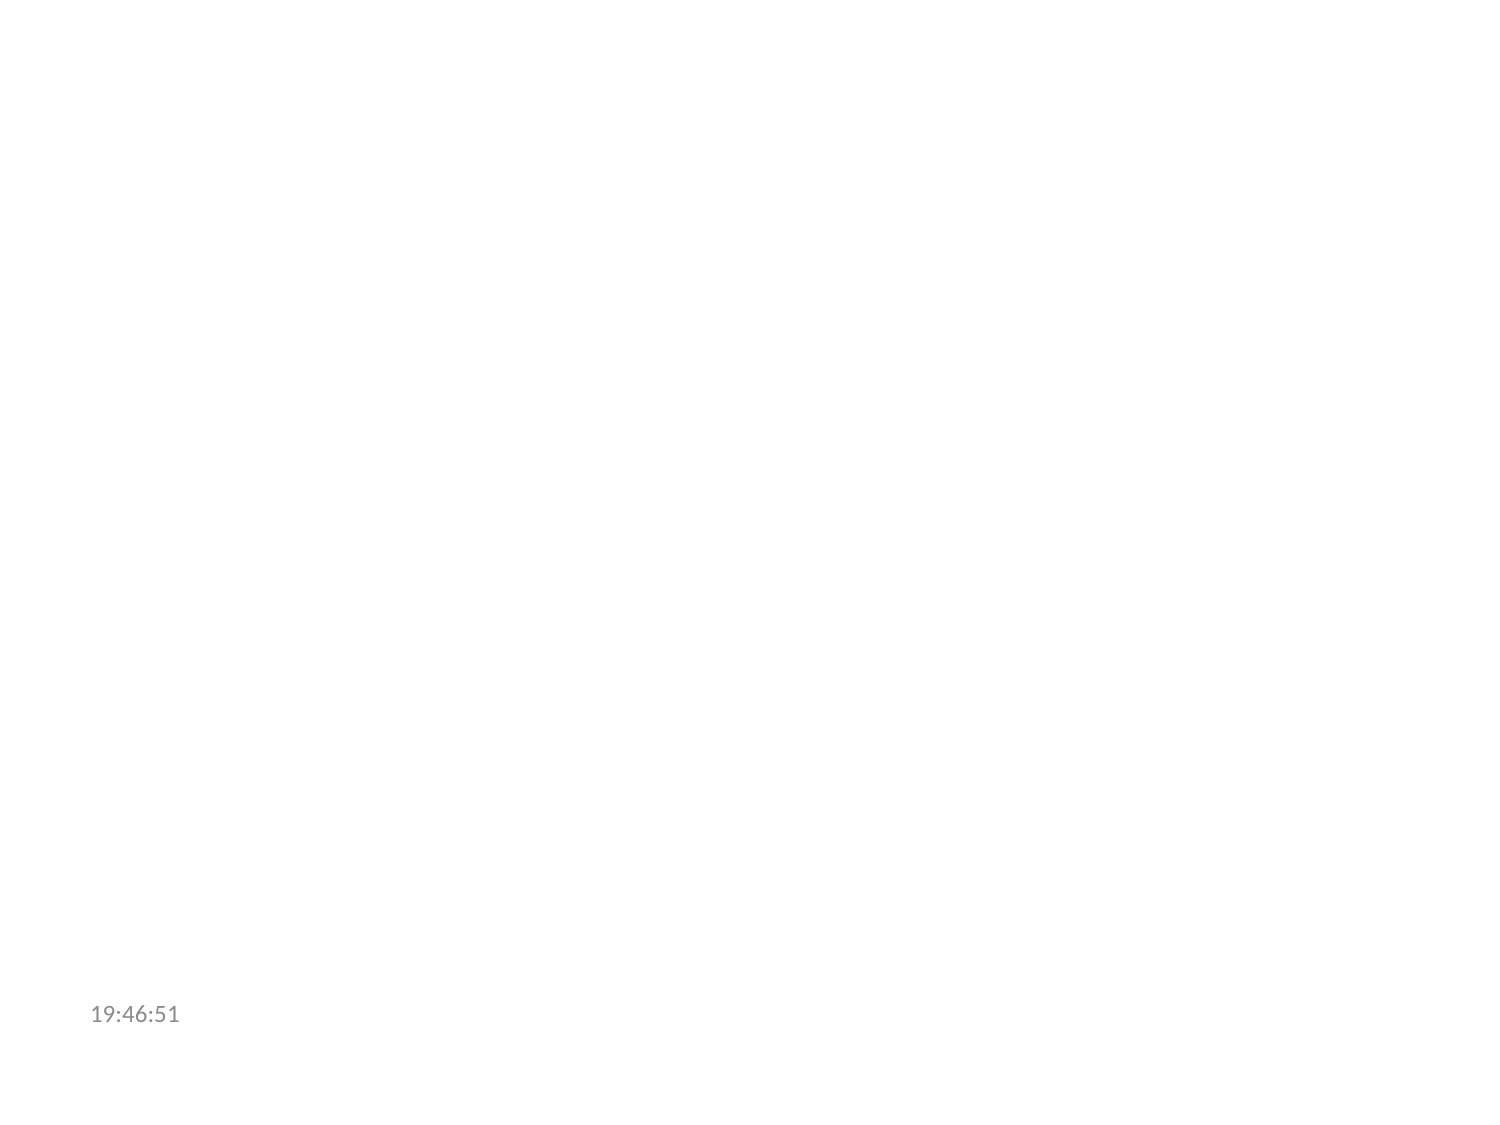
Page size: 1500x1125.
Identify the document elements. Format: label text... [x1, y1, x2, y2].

text_box 15:35:09 [75, 982, 425, 1043]
